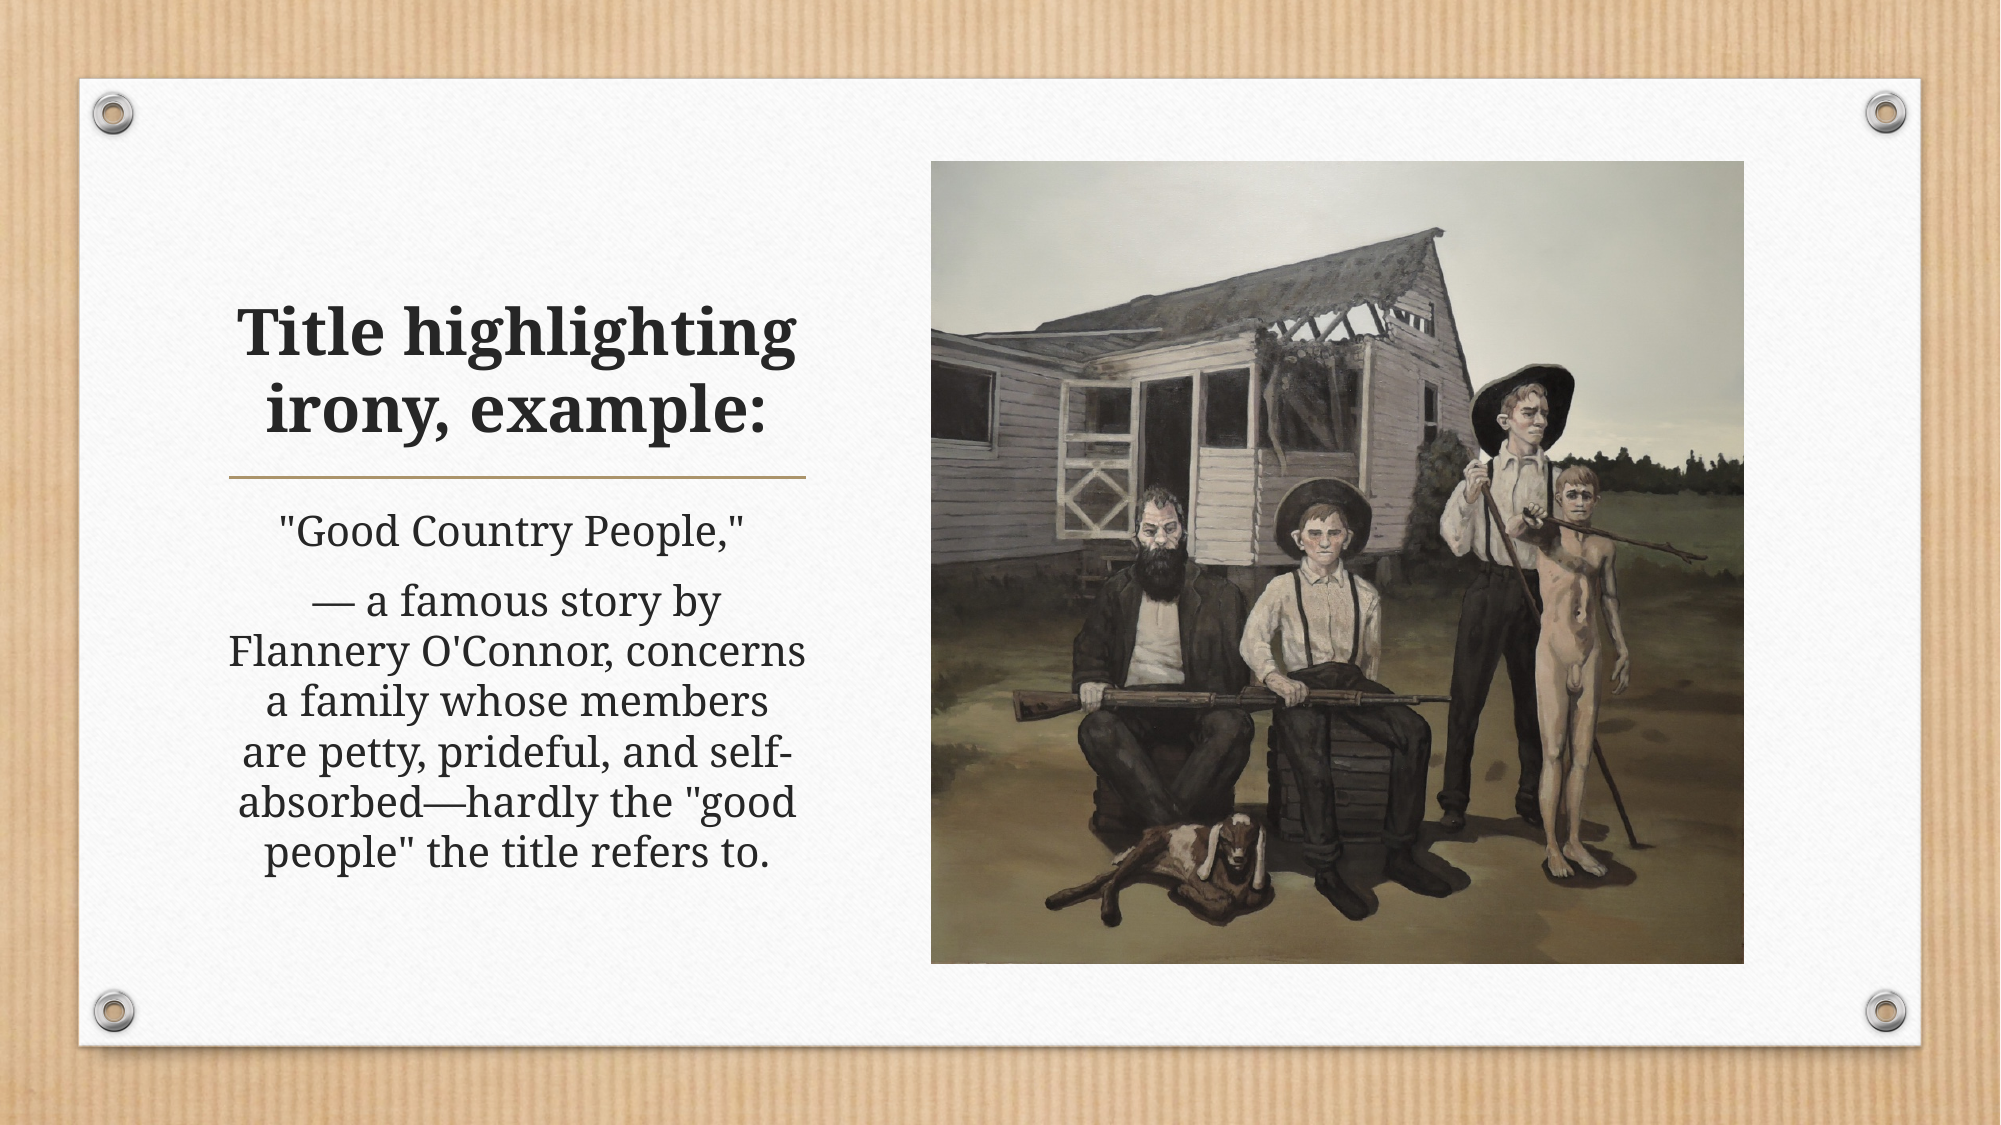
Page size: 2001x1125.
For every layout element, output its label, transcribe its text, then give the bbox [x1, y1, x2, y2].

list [931, 160, 1744, 965]
list "Good Country People," — a famous story by Flannery O'Connor, concerns a family whose members are petty, prideful, and self-absorbed—hardly the "good people" the title refers to. [212, 497, 823, 898]
picture [0, 0, 2001, 1125]
title Title highlighting irony, example: [212, 227, 823, 453]
